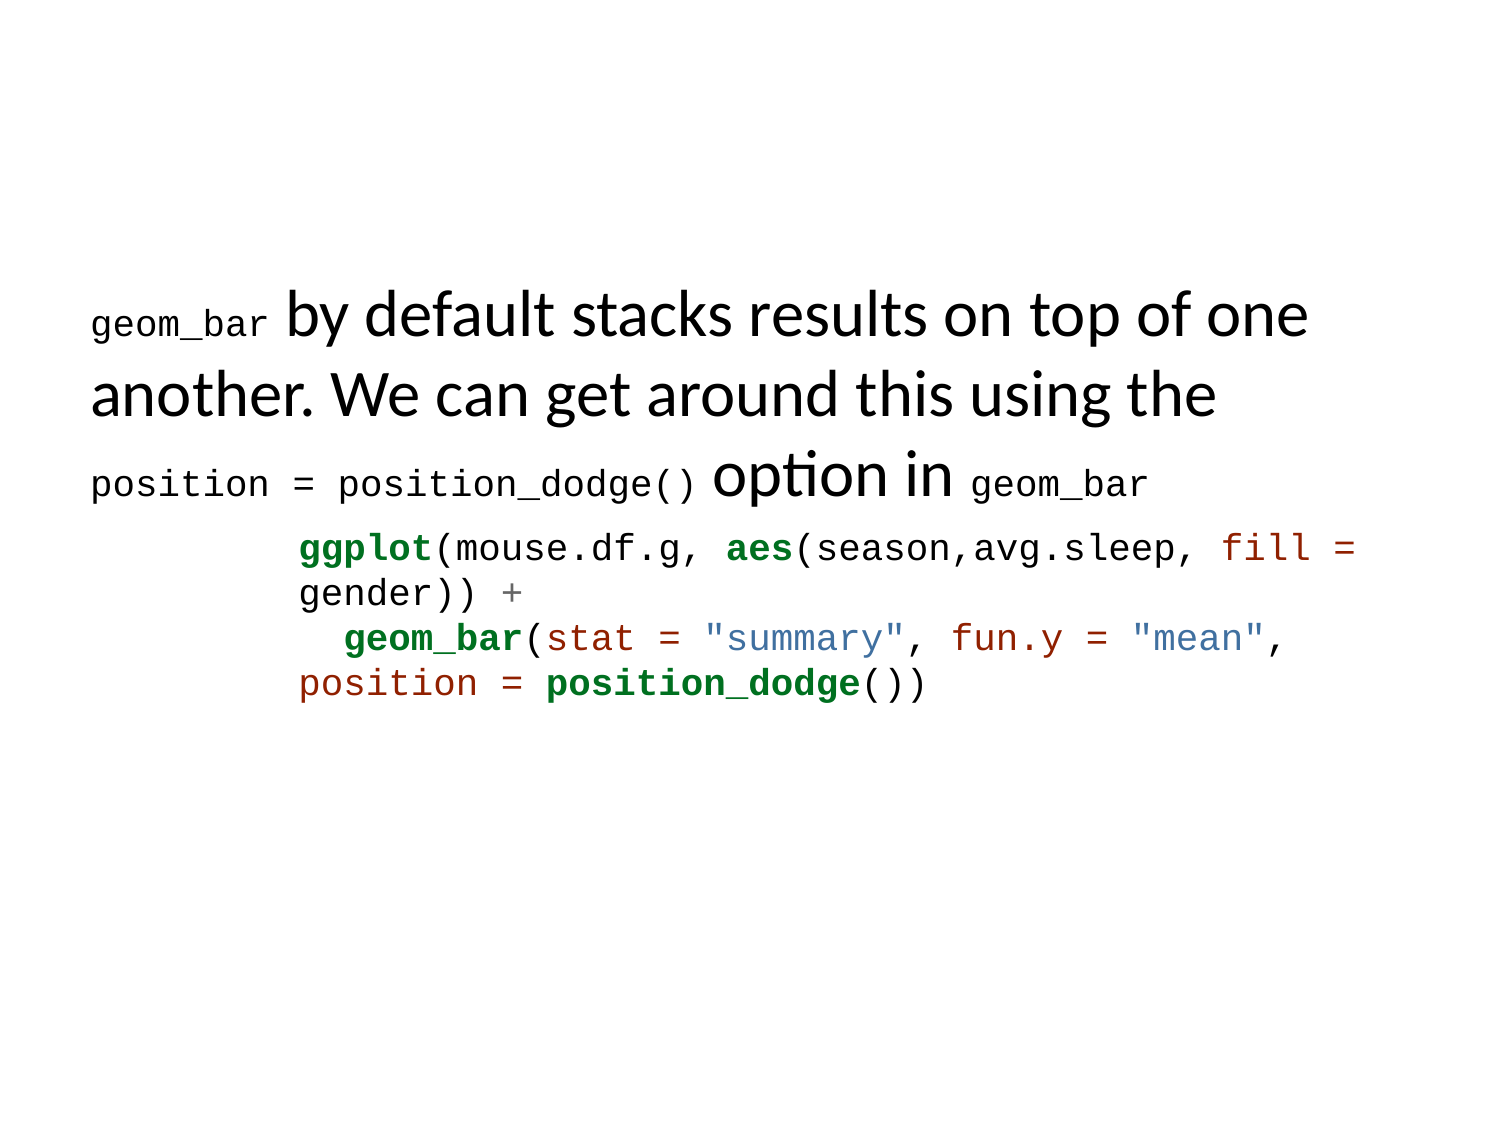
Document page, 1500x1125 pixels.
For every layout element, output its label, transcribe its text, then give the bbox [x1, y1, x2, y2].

list geom_bar by default stacks results on top of one another. We can get around this using the position = position_dodge() option in geom_bar ggplot(mouse.df.g, aes(season,avg.sleep, fill = gender)) + geom_bar(stat = "summary", fun.y = "mean", position = position_dodge()) [75, 262, 1425, 1005]
